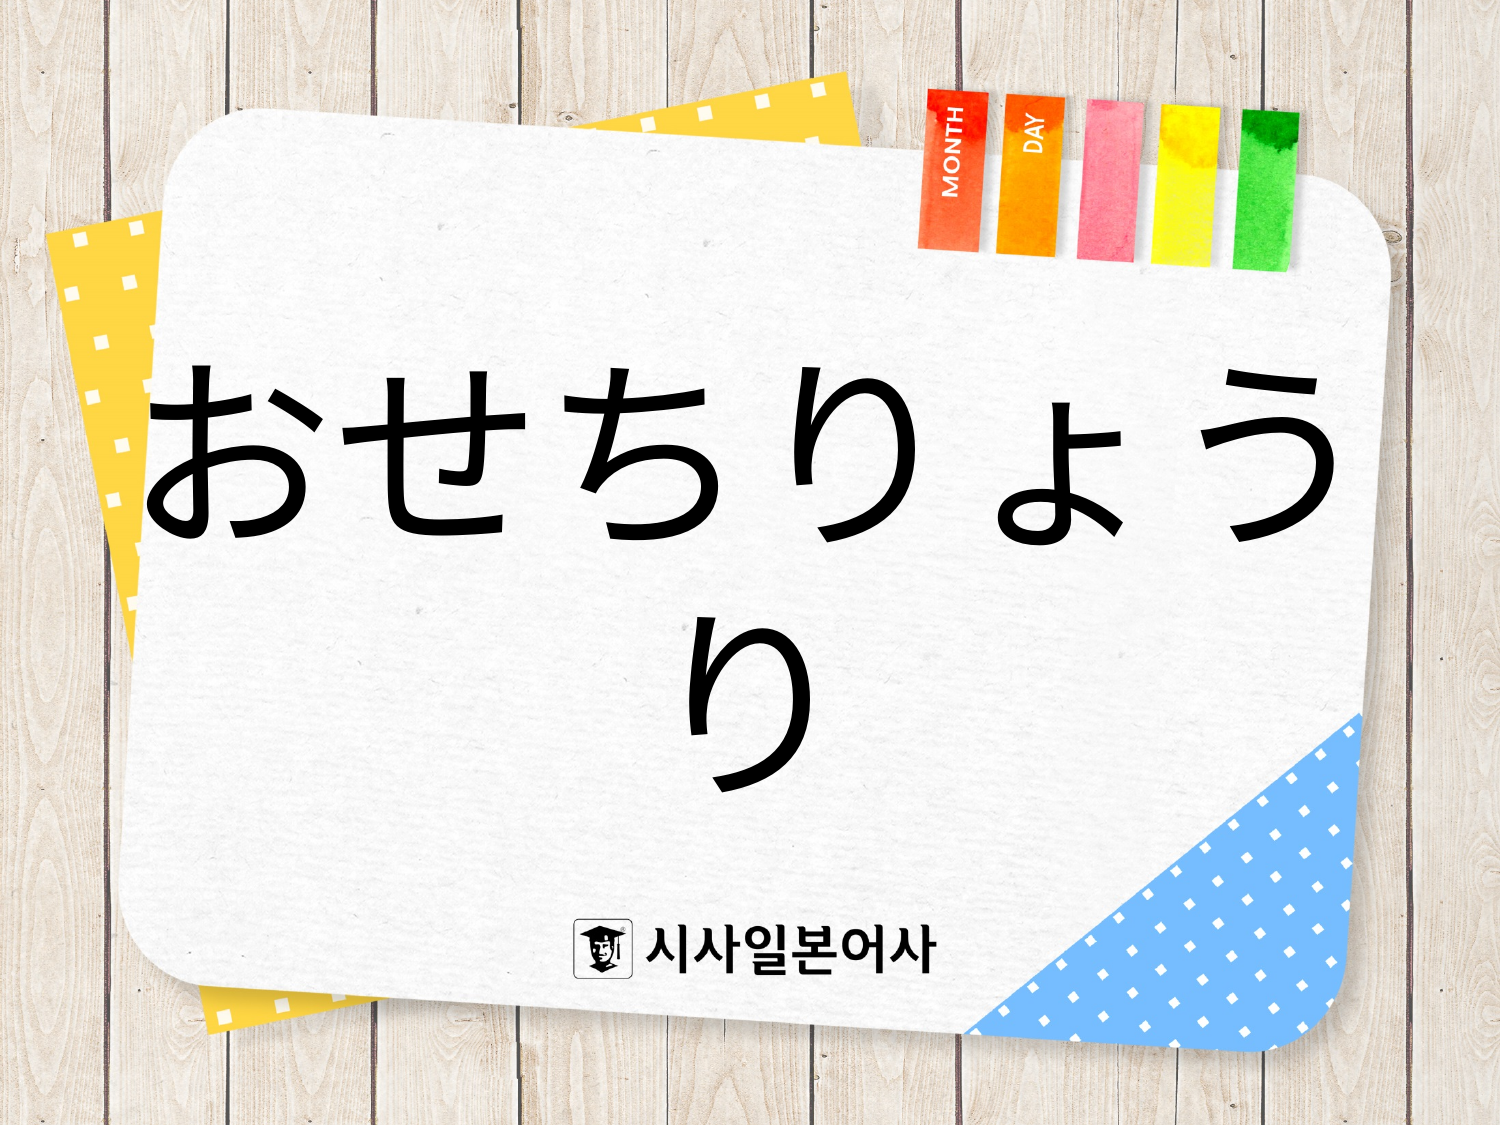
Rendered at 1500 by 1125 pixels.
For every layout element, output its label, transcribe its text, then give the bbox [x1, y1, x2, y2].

picture [0, 0, 1500, 1125]
title おせちりょうり [75, 338, 1425, 811]
